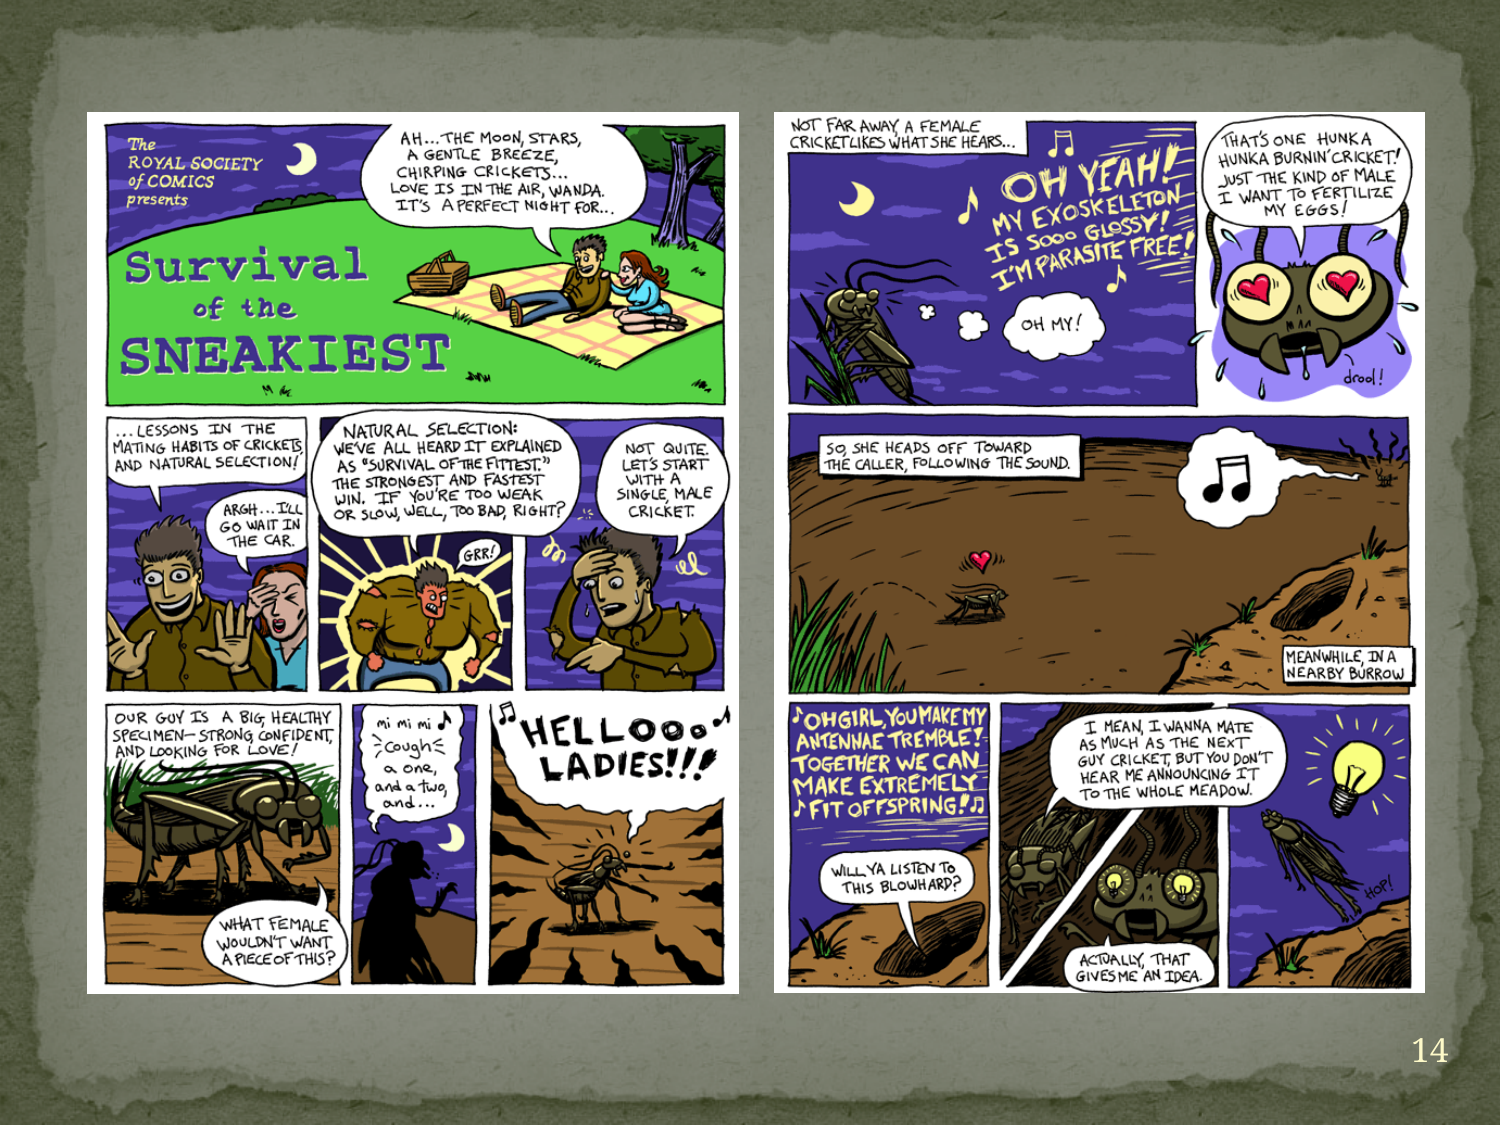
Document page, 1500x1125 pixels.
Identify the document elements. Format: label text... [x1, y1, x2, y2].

picture [774, 112, 1426, 993]
slide_number 14 [1379, 1014, 1480, 1089]
picture [87, 112, 739, 994]
